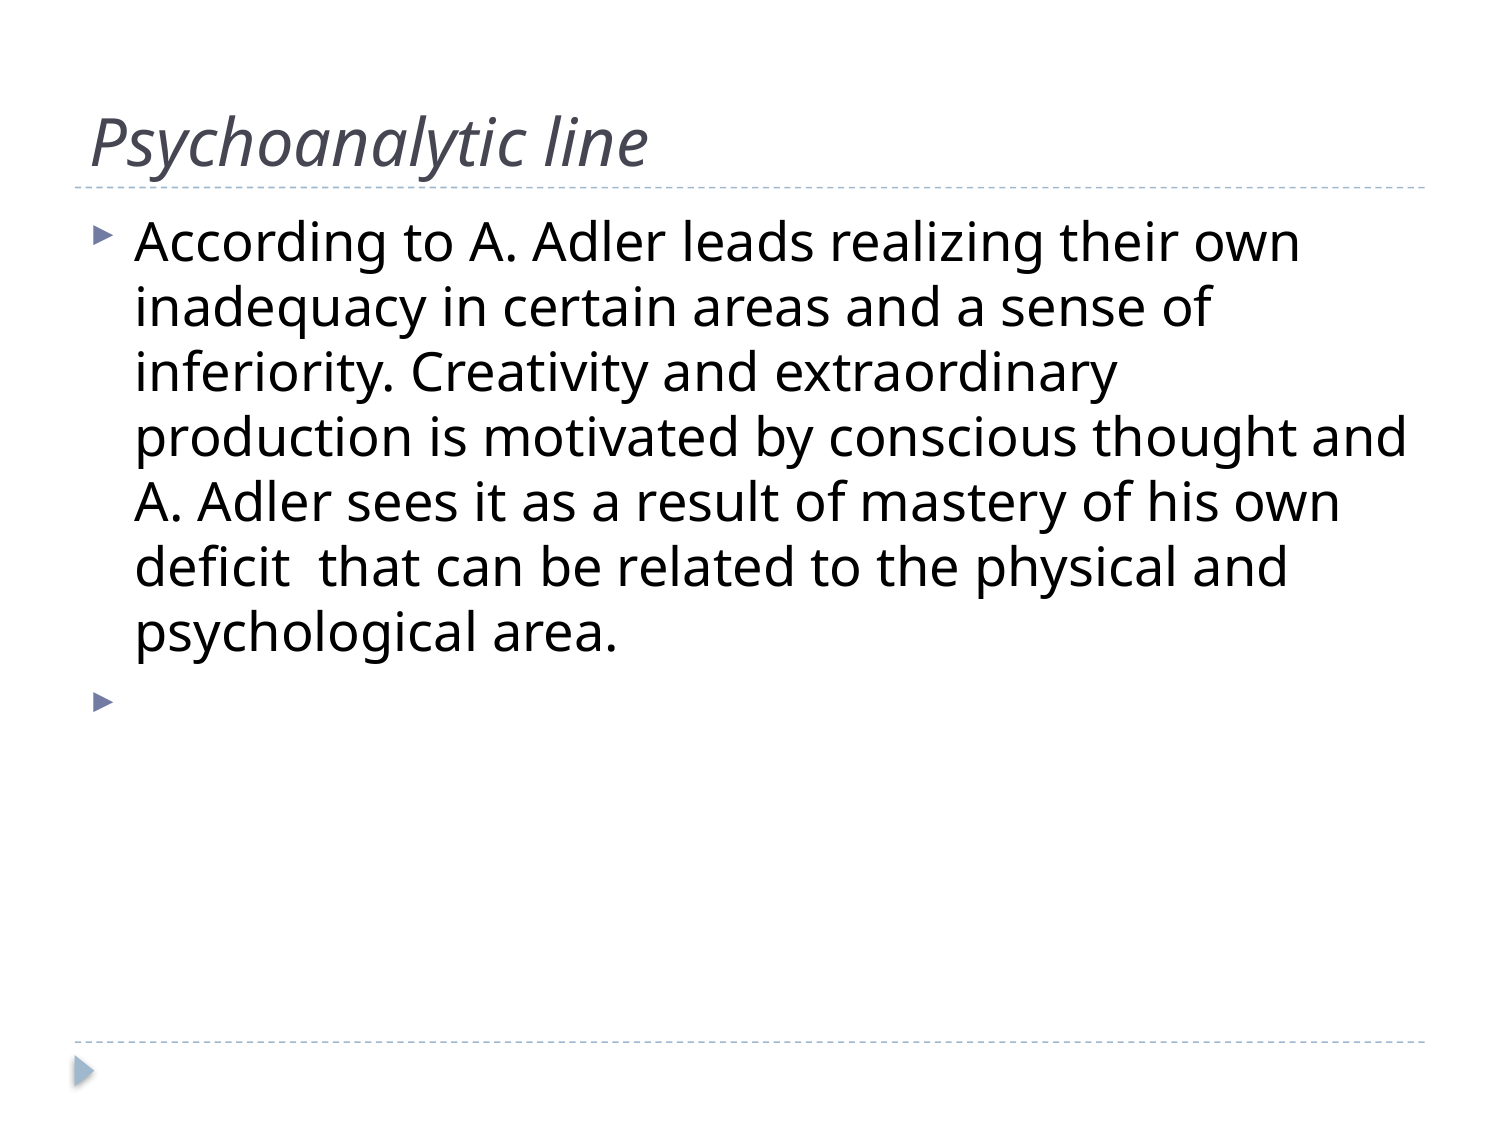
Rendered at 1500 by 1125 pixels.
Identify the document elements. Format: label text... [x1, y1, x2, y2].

list According to A. Adler leads realizing their own inadequacy in certain areas and a sense of inferiority. Creativity and extraordinary production is motivated by conscious thought and A. Adler sees it as a result of mastery of his own deficit that can be related to the physical and psychological area. [75, 200, 1425, 1010]
title Psychoanalytic line [75, 24, 1425, 188]
